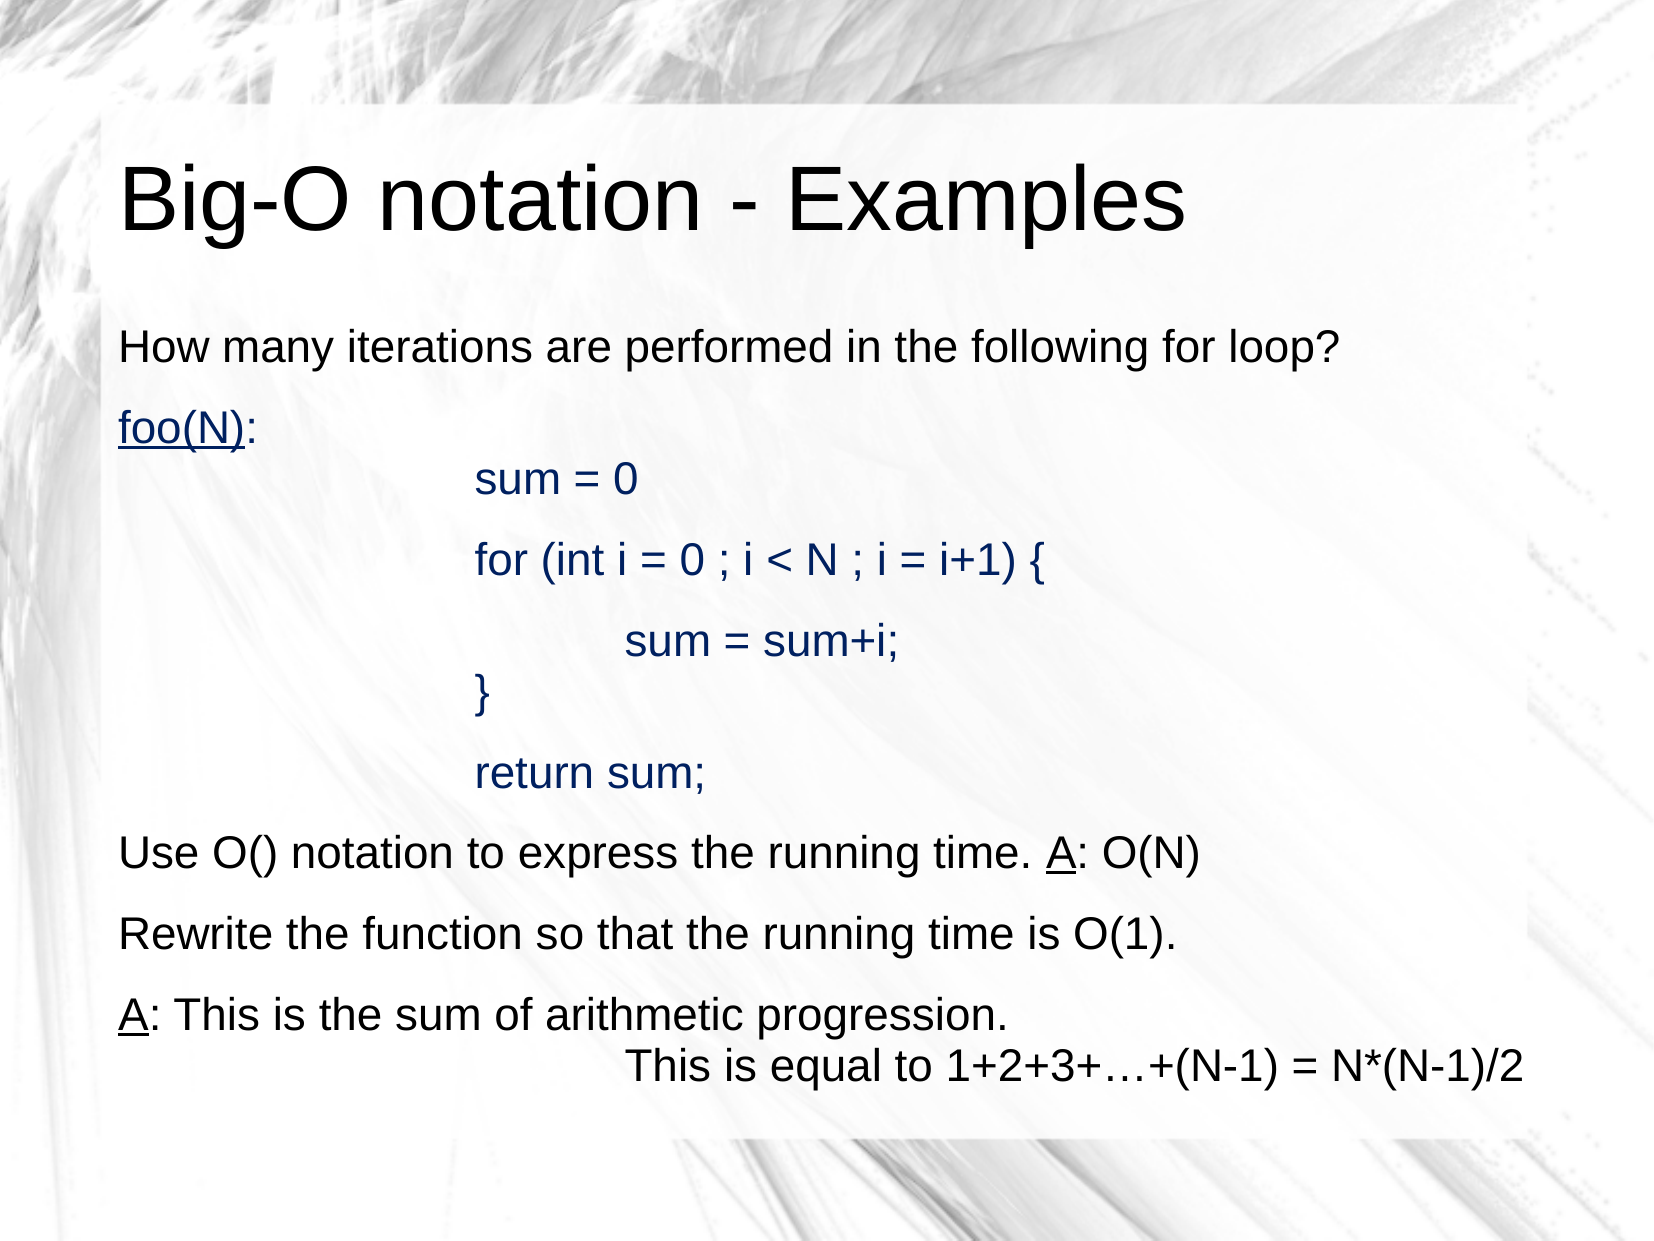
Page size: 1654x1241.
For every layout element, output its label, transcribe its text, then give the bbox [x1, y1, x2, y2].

title Big-O notation - Examples [118, 112, 1506, 281]
list How many iterations are performed in the following for loop? foo(N): sum = 0 for (int i = 0 ; i < N ; i = i+1) { sum = sum+i; } return sum; Use O() notation to express the running time. A: O(N) Rewrite the function so that the running time is O(1). A: This is the sum of arithmetic progression. This is equal to 1+2+3+…+(N-1) = N*(N-1)/2 [118, 319, 1571, 1109]
picture [0, 0, 1654, 1241]
